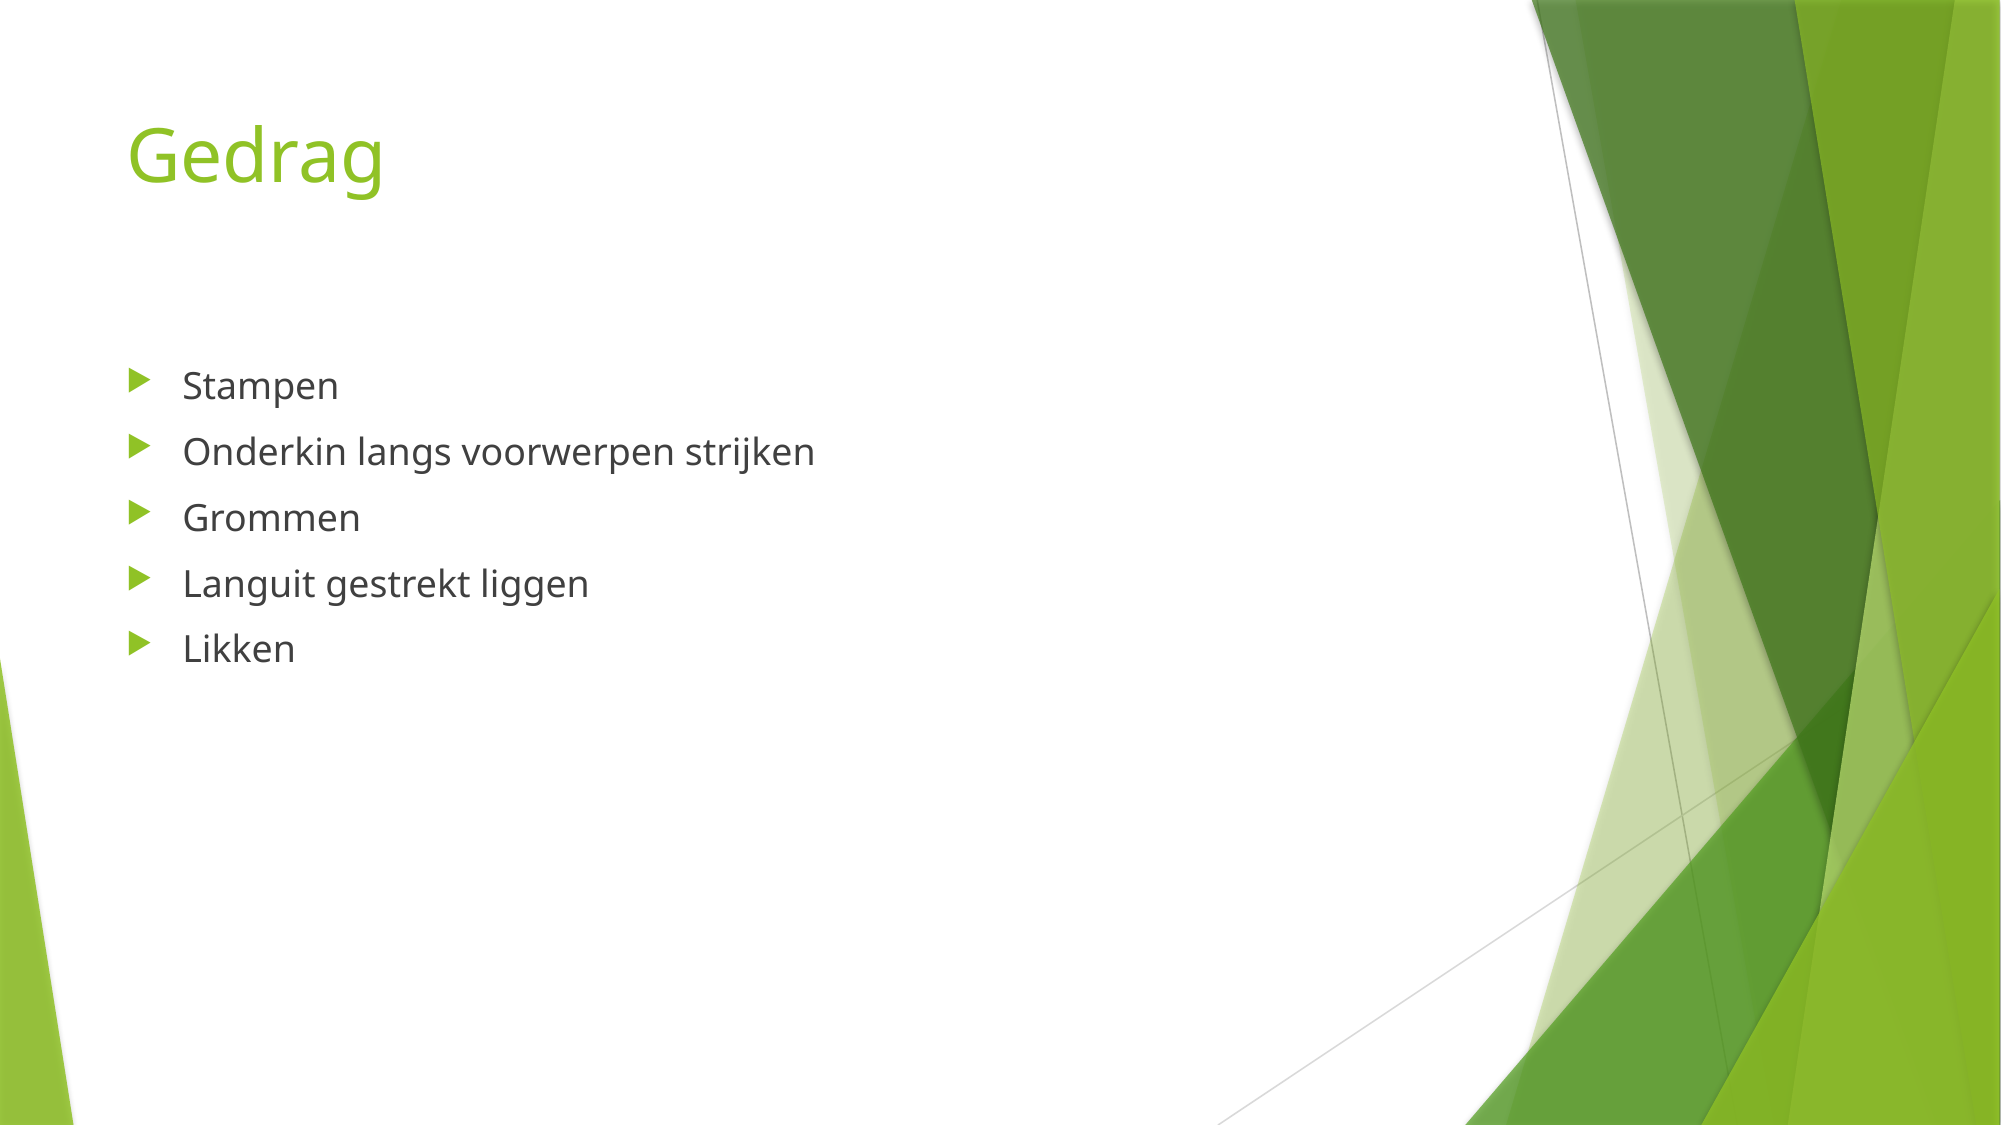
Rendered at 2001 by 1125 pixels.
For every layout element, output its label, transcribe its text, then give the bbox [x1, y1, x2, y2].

list Stampen Onderkin langs voorwerpen strijken Grommen Languit gestrekt liggen Likken [111, 354, 1522, 992]
title Gedrag [111, 99, 1522, 317]
